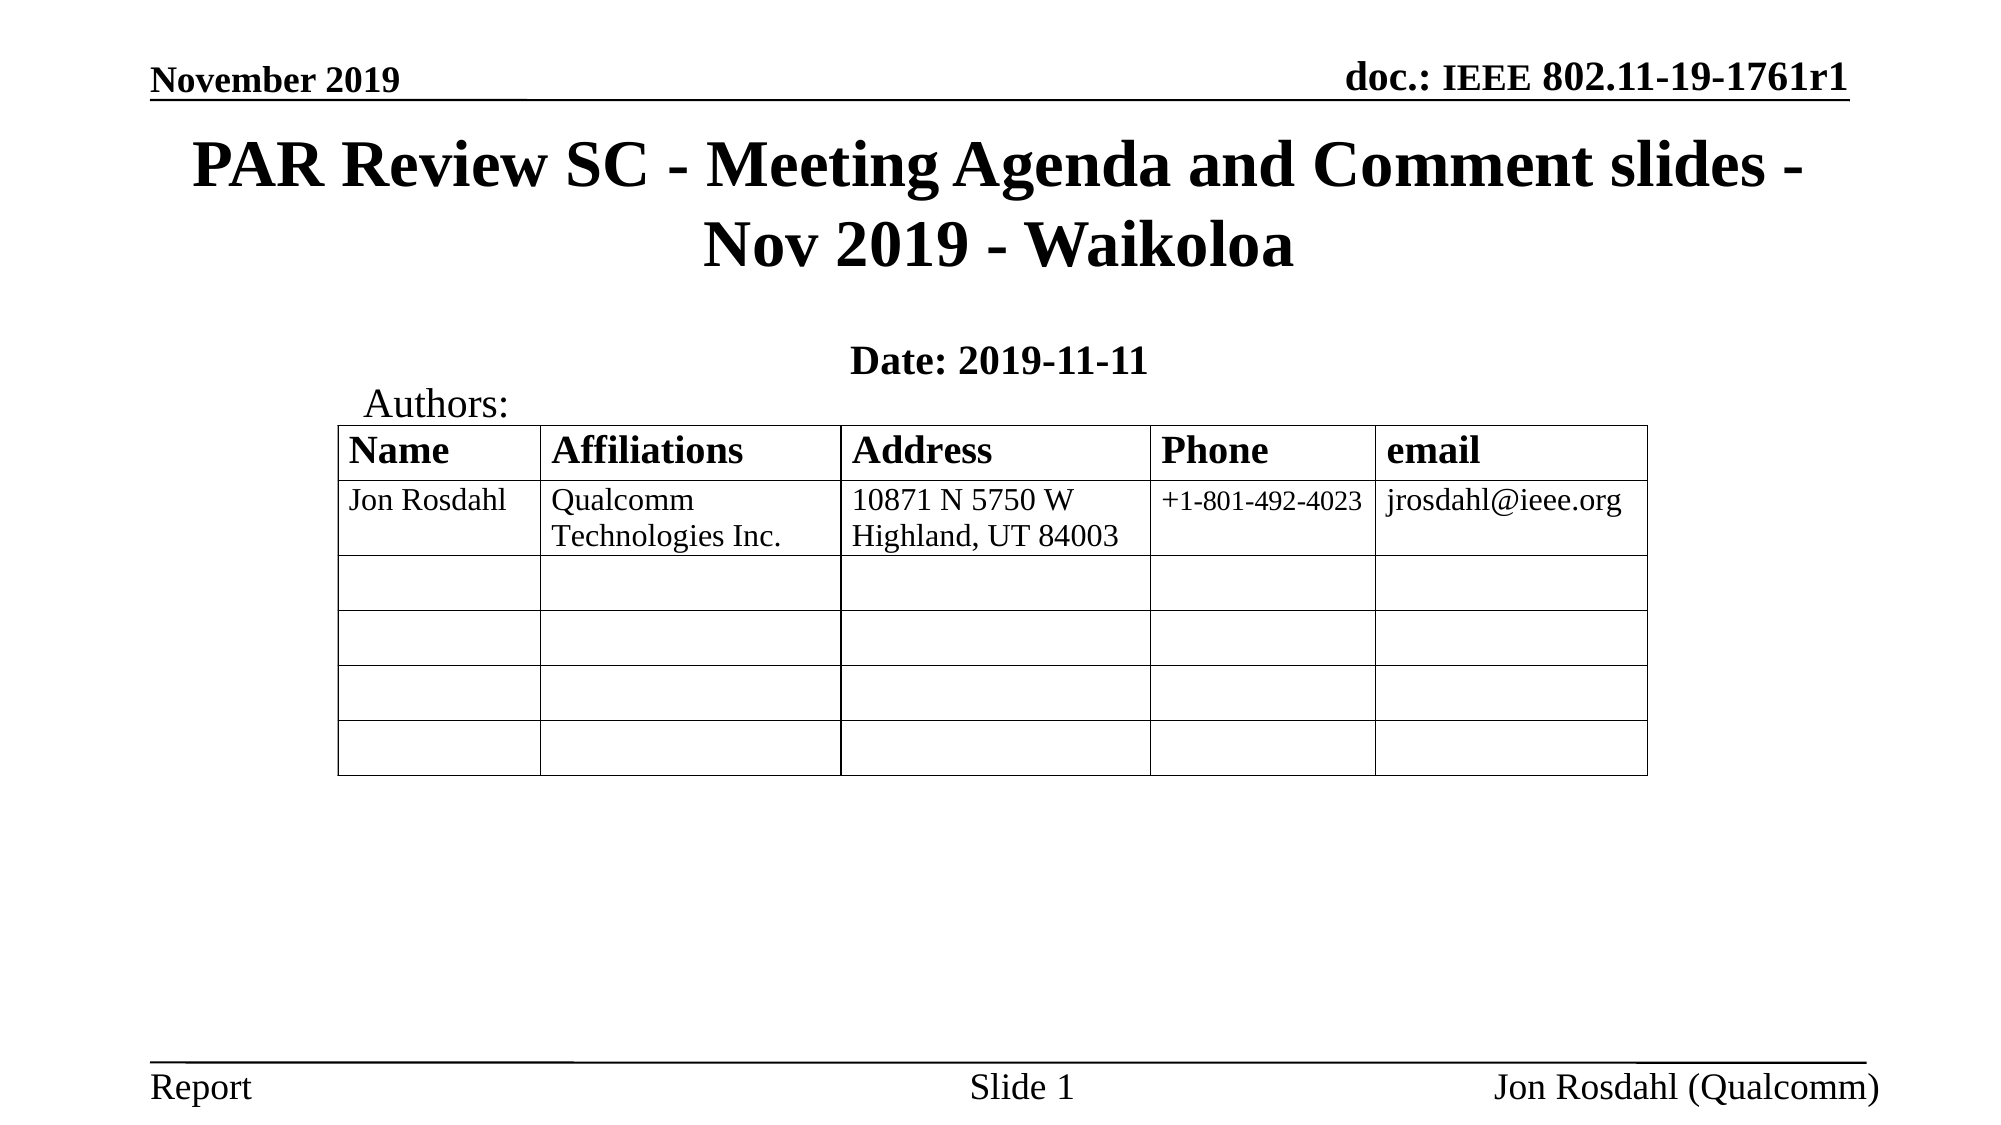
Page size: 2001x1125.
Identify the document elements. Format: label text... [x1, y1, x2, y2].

slide_number Slide 1 [950, 1061, 1095, 1125]
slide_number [149, 49, 431, 100]
footer Jon Rosdahl (Qualcomm) [1436, 1061, 1881, 1108]
list Date: 2019-11-11 [149, 324, 1850, 1000]
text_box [337, 424, 1651, 823]
text_box Authors: [348, 368, 586, 423]
title PAR Review SC - Meeting Agenda and Comment slides - Nov 2019 - Waikoloa [149, 112, 1850, 288]
